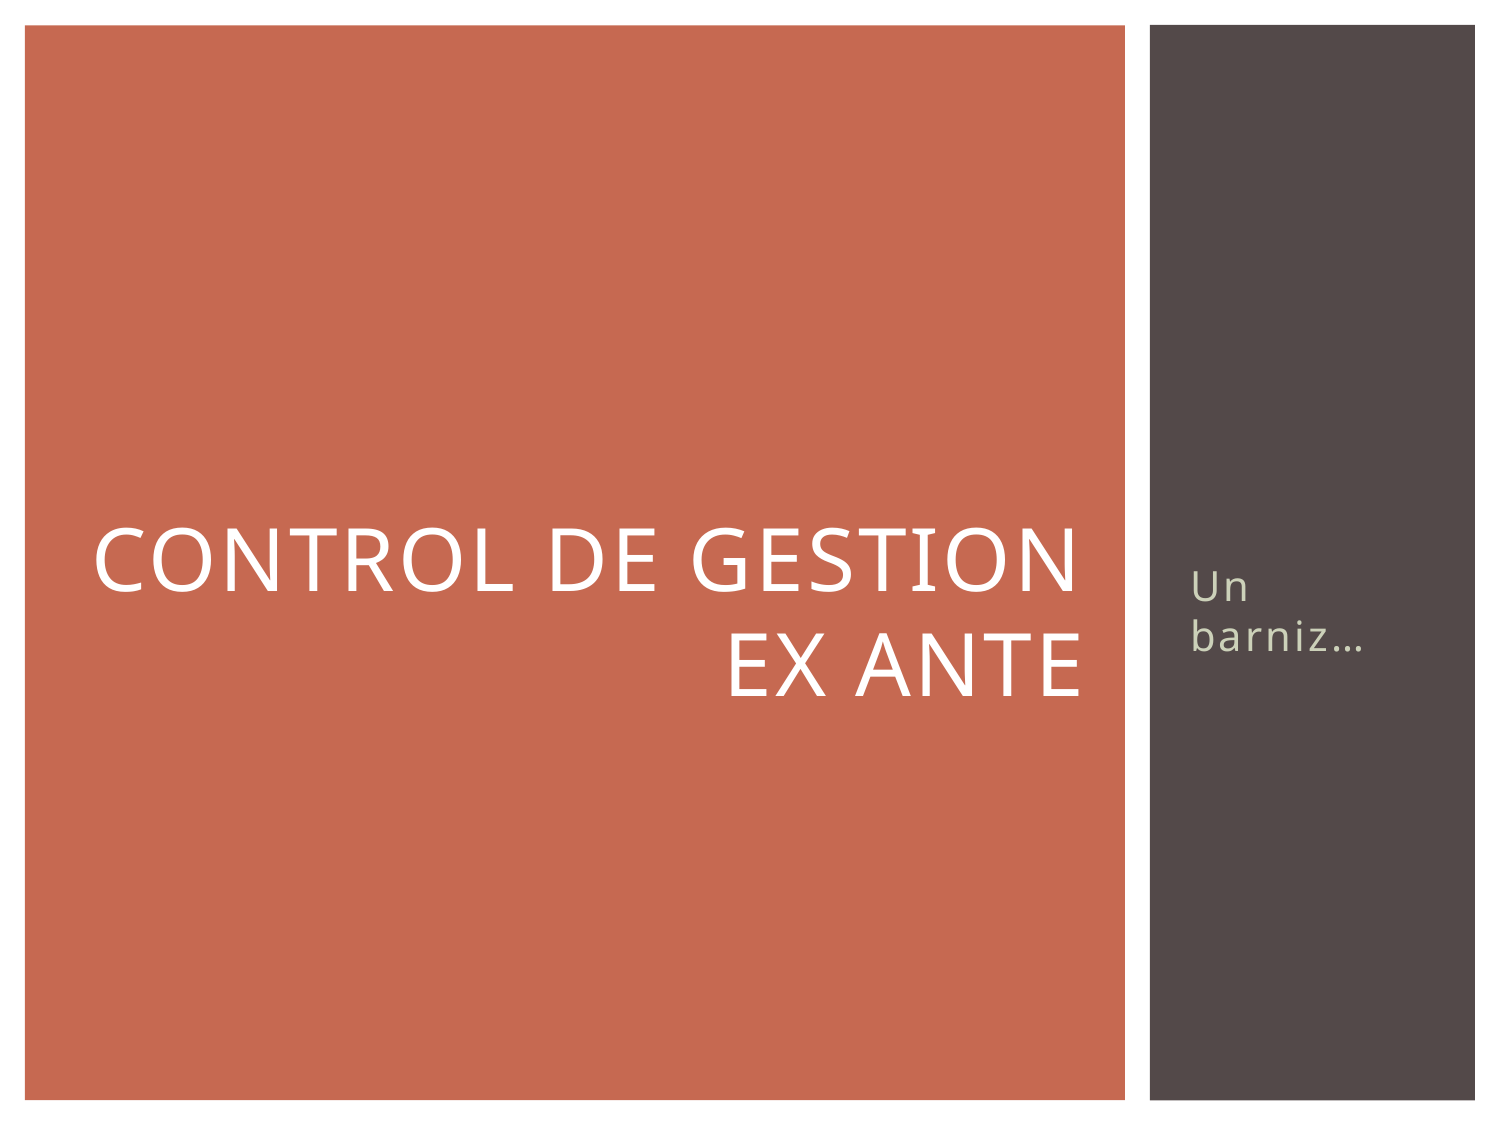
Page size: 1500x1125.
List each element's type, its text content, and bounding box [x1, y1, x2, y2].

title Control de gestion ex ante [62, 474, 1100, 745]
list Un barniz… [1175, 474, 1438, 745]
